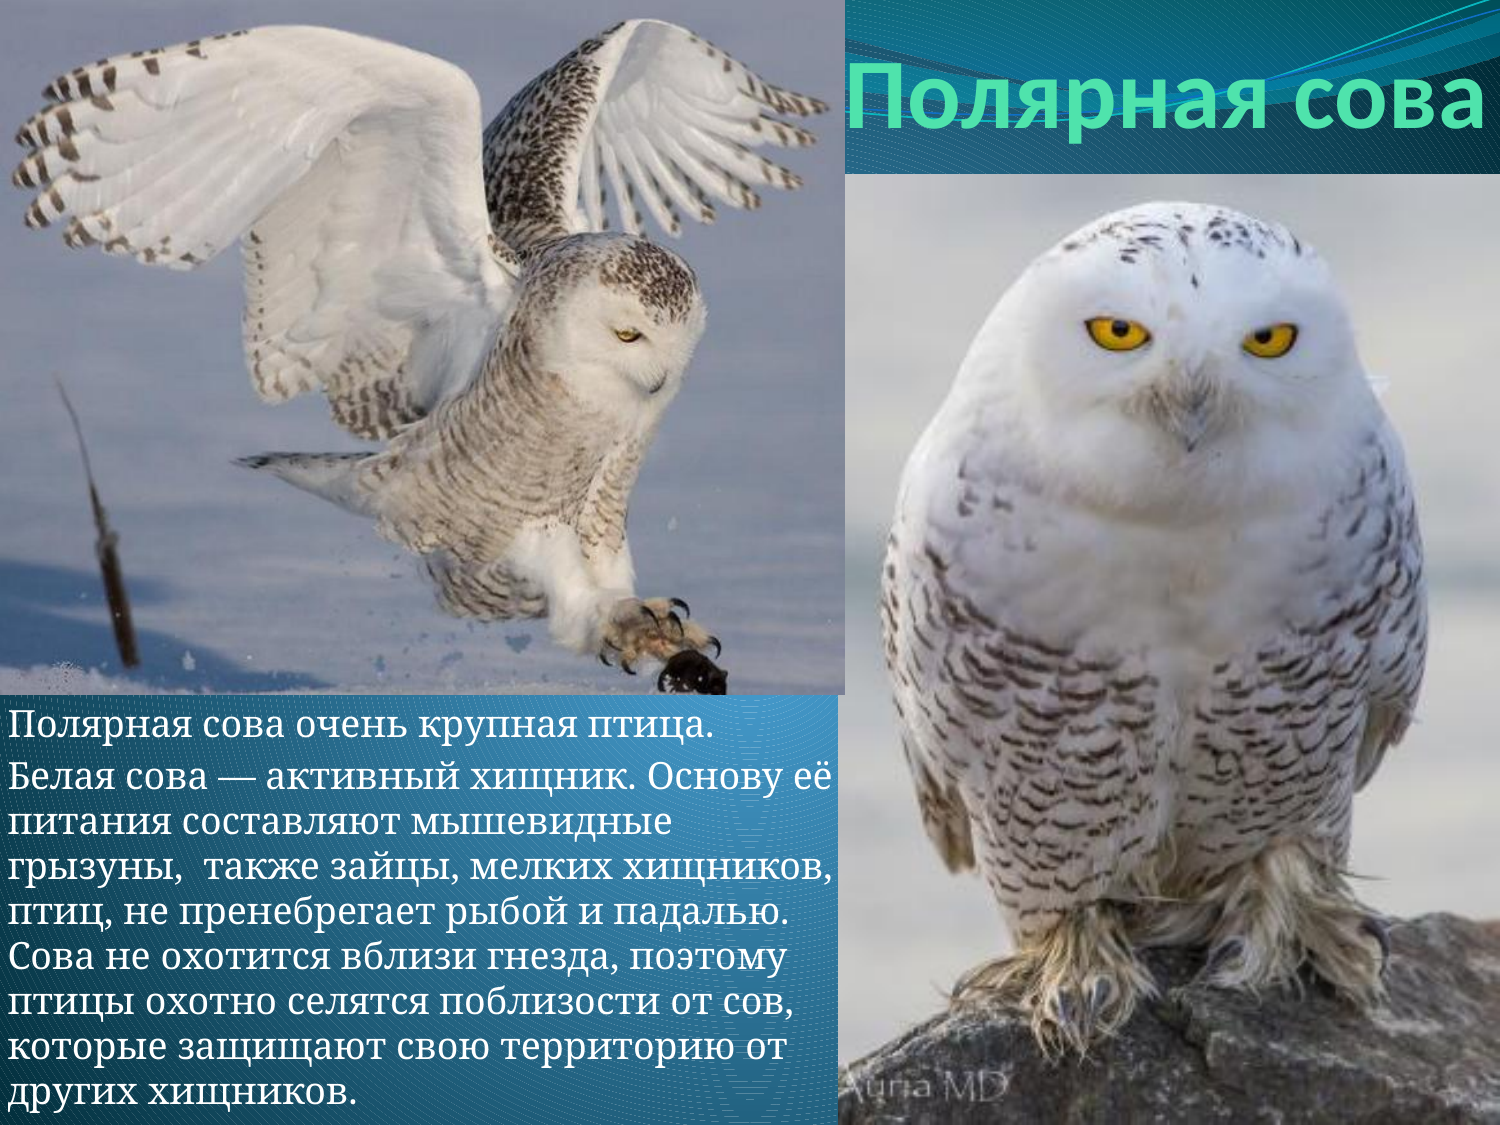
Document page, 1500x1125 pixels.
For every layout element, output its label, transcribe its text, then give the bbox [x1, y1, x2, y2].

title Полярная сова [845, 0, 1500, 149]
picture [0, 0, 845, 696]
list Полярная сова очень крупная птица. Белая сова — активный хищник. Основу её питания составляют мышевидные грызуны, также зайцы, мелких хищников, птиц, не пренебрегает рыбой и падалью. Сова не охотится вблизи гнезда, поэтому птицы охотно селятся поблизости от сов, которые защищают свою территорию от других хищников. [0, 708, 831, 1125]
picture [838, 173, 1500, 1125]
